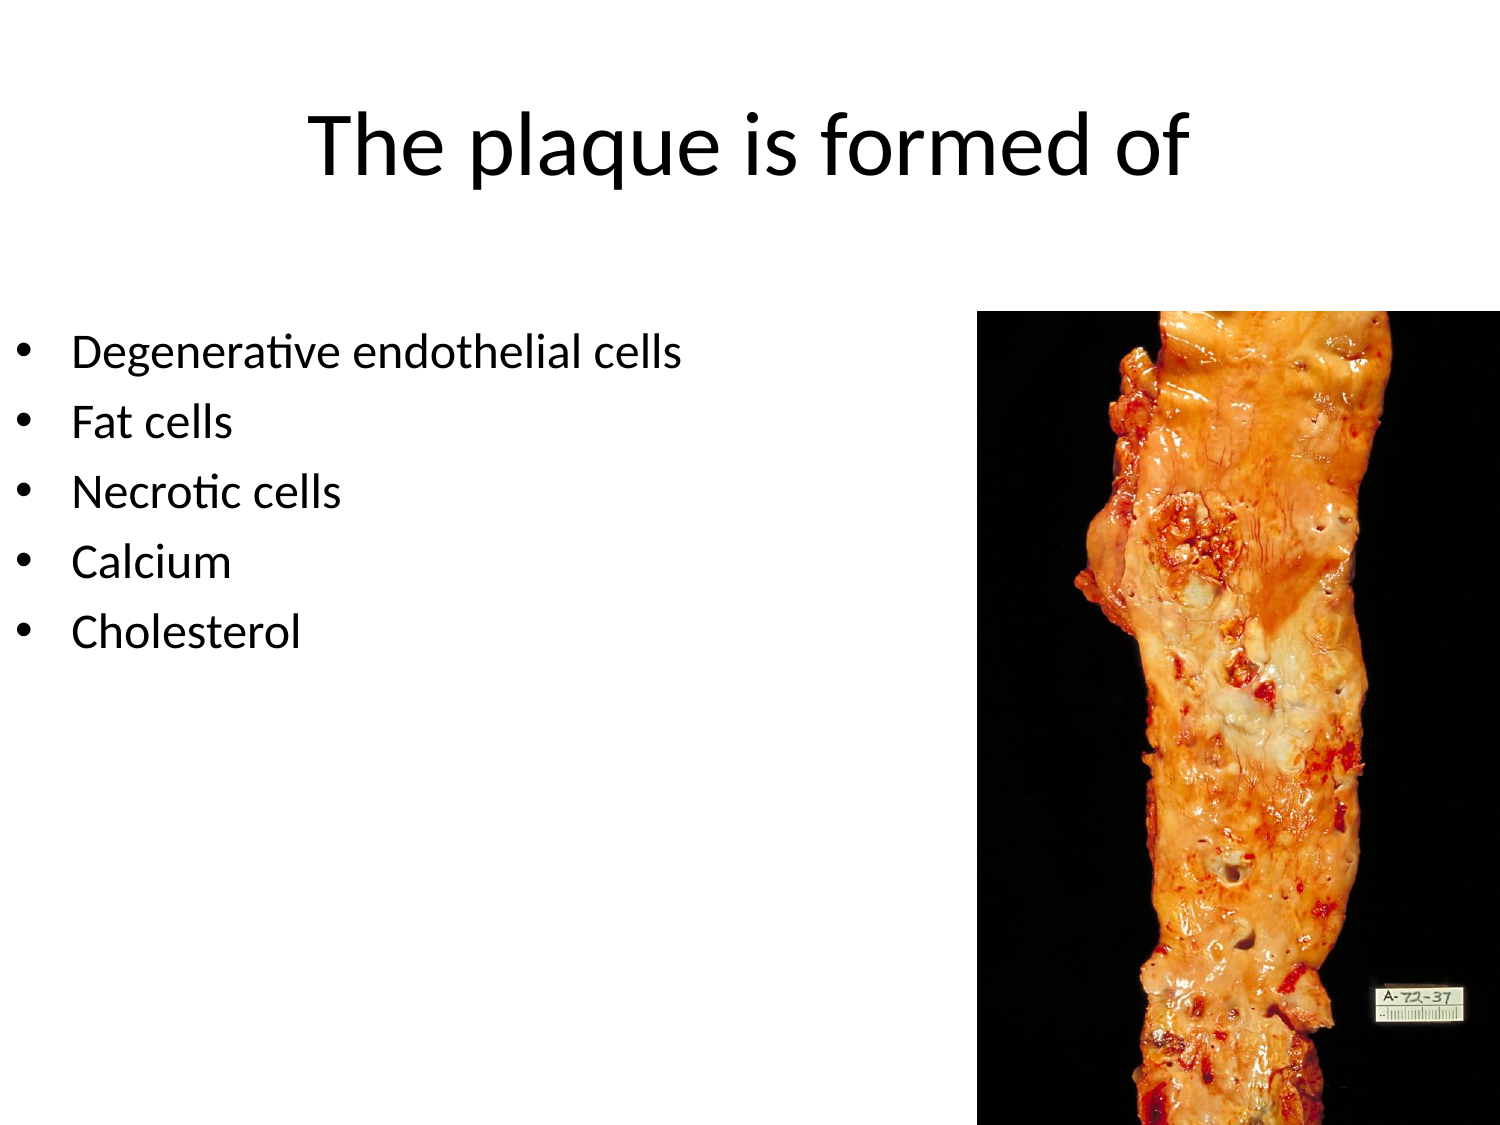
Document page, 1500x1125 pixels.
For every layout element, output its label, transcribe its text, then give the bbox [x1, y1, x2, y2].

picture [977, 311, 1500, 1125]
list Degenerative endothelial cells Fat cells Necrotic cells Calcium Cholesterol [0, 311, 975, 1054]
title The plaque is formed of [75, 45, 1425, 233]
